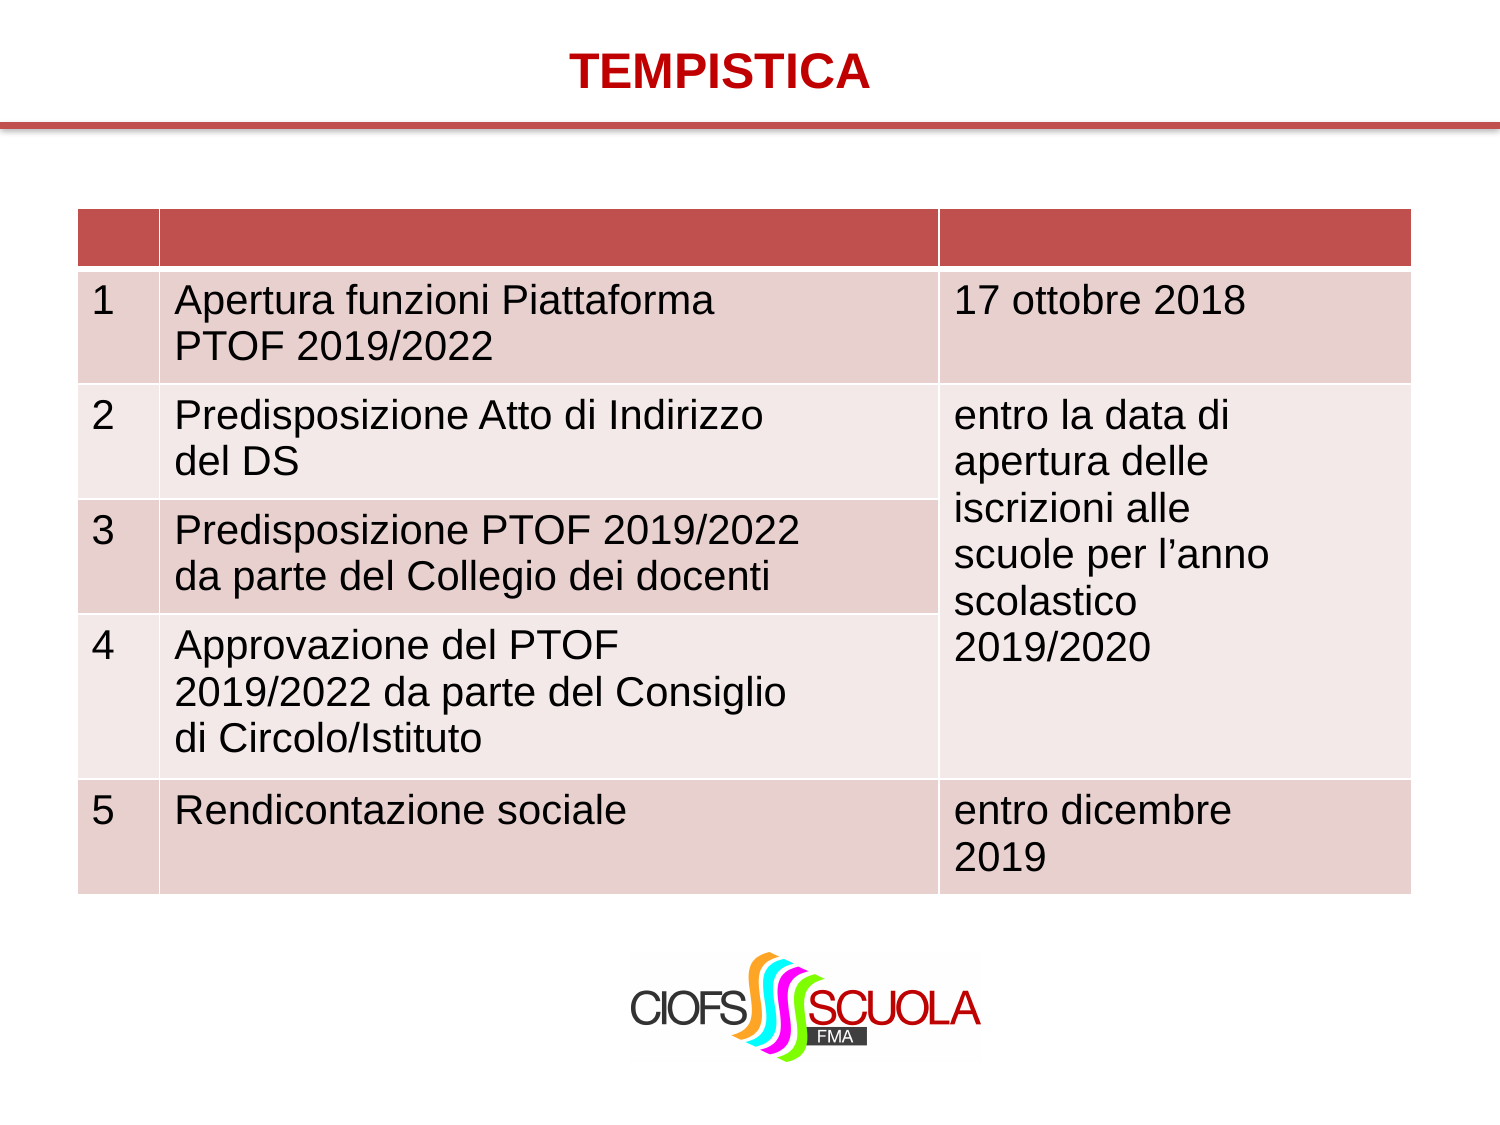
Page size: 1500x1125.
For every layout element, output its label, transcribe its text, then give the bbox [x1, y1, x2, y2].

table_header [160, 209, 938, 266]
table_cell 5 [78, 780, 159, 894]
table_cell 1 [78, 272, 159, 383]
text_box TEMPISTICA [348, 30, 1093, 106]
table_cell Rendicontazione sociale [160, 780, 938, 894]
table_cell Apertura funzioni Piattaforma PTOF 2019/2022 [160, 272, 938, 383]
table_cell 4 [78, 615, 159, 778]
table_cell 3 [78, 500, 159, 613]
table_cell 17 ottobre 2018 [940, 272, 1411, 383]
picture [631, 952, 981, 1063]
table_cell entro dicembre 2019 [940, 780, 1411, 894]
table_cell 2 [78, 385, 159, 498]
table_header [940, 209, 1411, 266]
table_header [78, 209, 159, 266]
table_cell entro la data di apertura delle iscrizioni alle scuole per l’anno scolastico 2019/2020 [940, 385, 1411, 778]
table_cell Predisposizione Atto di Indirizzo del DS [160, 385, 938, 498]
table_cell Predisposizione PTOF 2019/2022 da parte del Collegio dei docenti [160, 500, 938, 613]
table_cell Approvazione del PTOF 2019/2022 da parte del Consiglio di Circolo/Istituto [160, 615, 938, 778]
